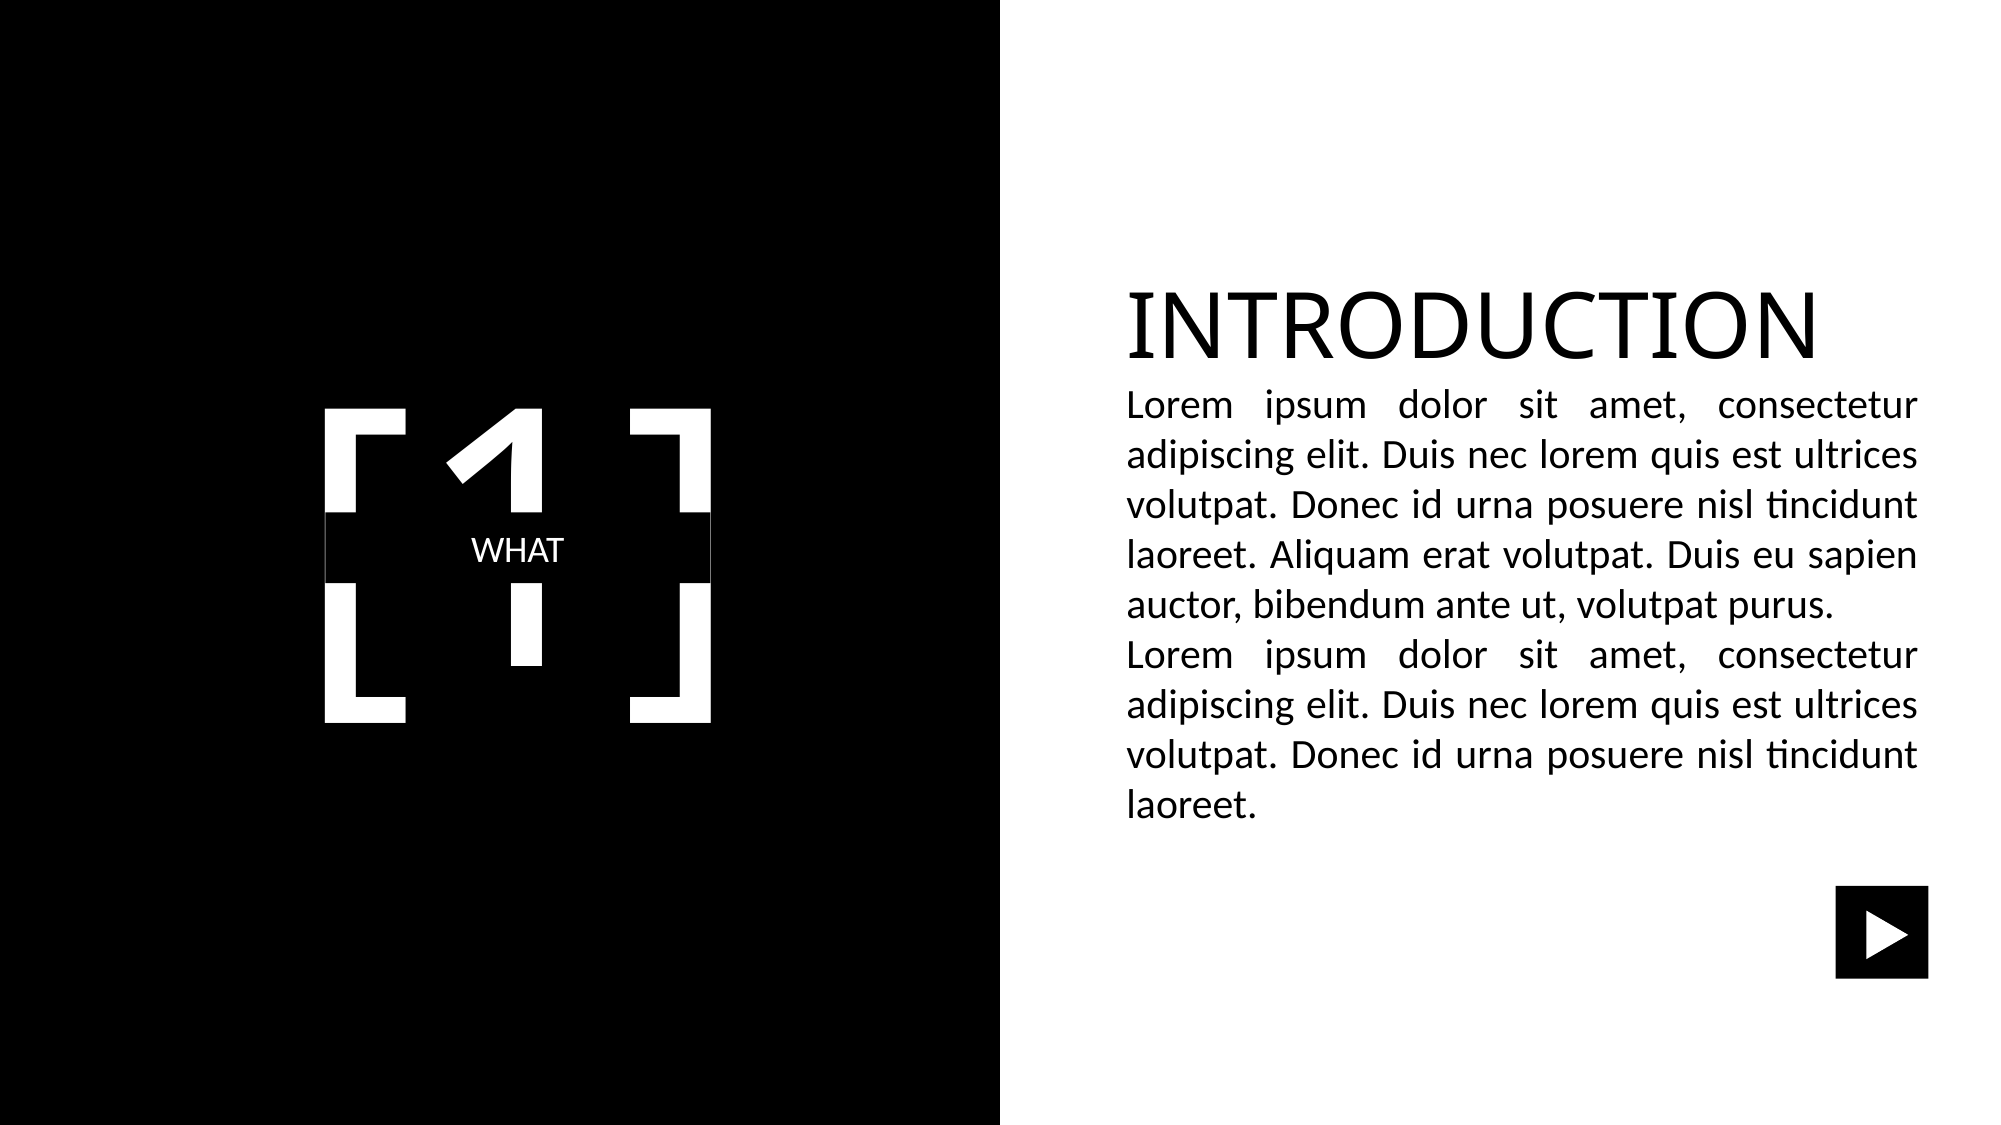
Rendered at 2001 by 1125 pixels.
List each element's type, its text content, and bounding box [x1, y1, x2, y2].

text_box [1] [281, 298, 755, 746]
text_box WHAT [324, 511, 711, 584]
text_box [1835, 885, 1929, 979]
text_box Introduction Lorem ipsum dolor sit amet, consectetur adipiscing elit. Duis nec lorem quis est ultrices volutpat. Donec id urna posuere nisl tincidunt laoreet. Aliquam erat volutpat. Duis eu sapien auctor, bibendum ante ut, volutpat purus. Lorem ipsum dolor sit amet, consectetur adipiscing elit. Duis nec lorem quis est ultrices volutpat. Donec id urna posuere nisl tincidunt laoreet. [1111, 259, 1934, 880]
text_box [0, 0, 1001, 1125]
